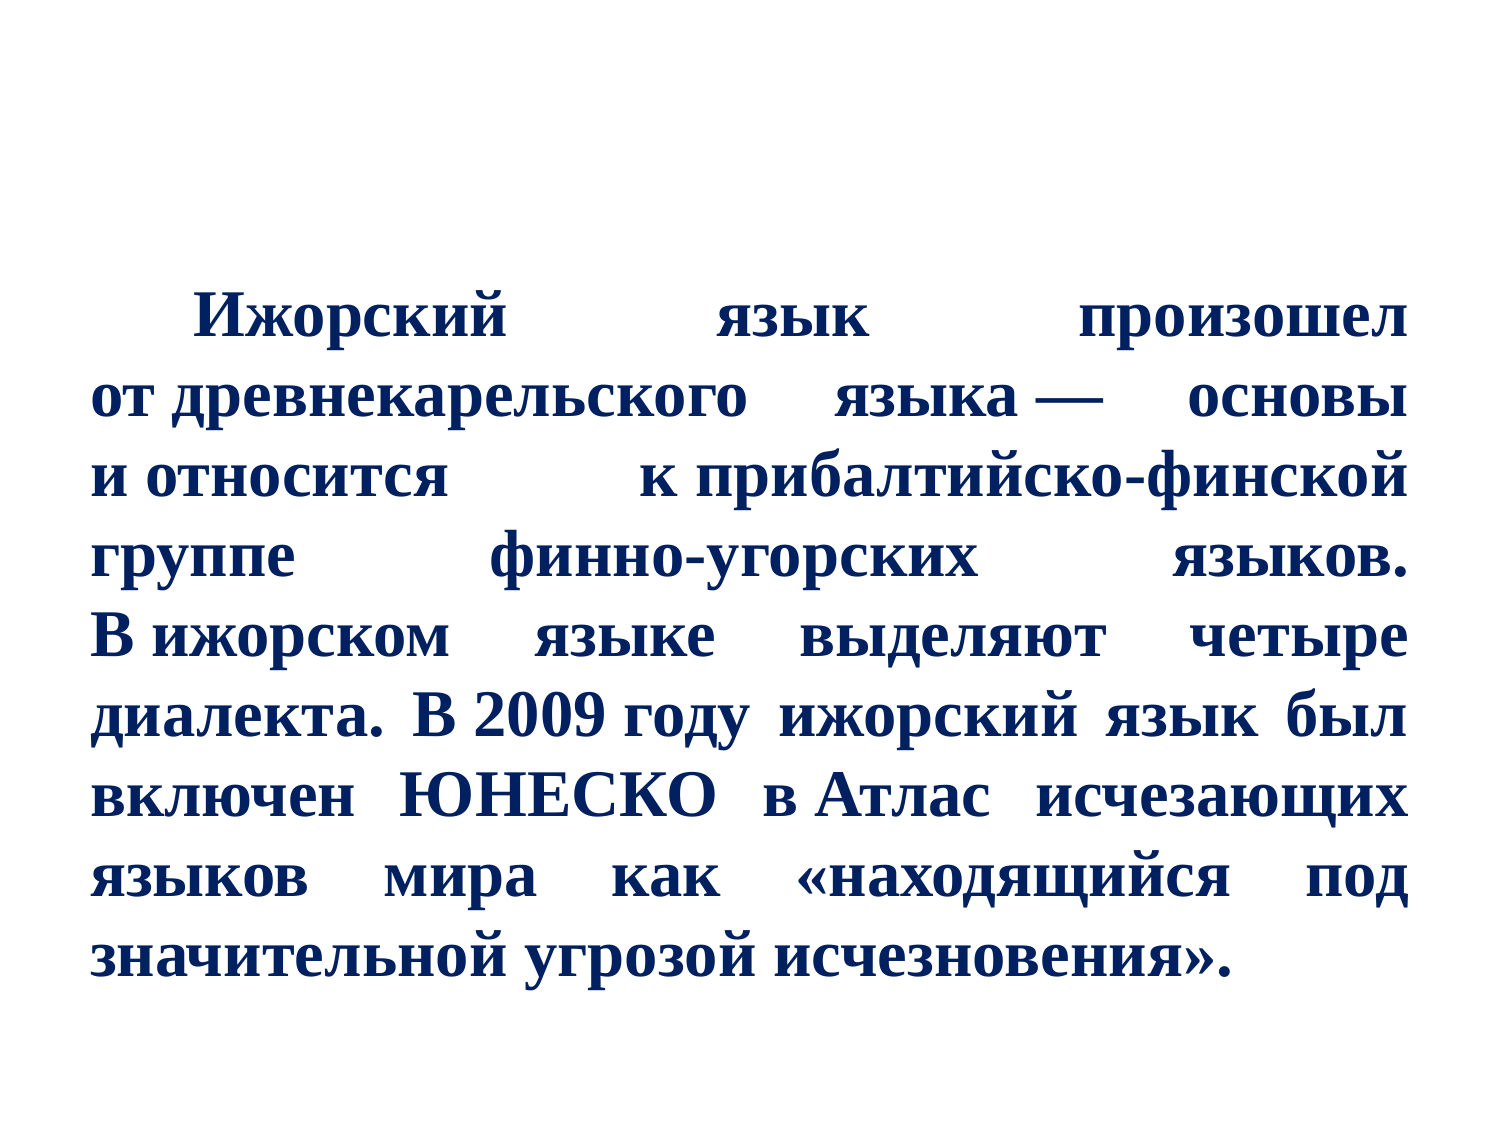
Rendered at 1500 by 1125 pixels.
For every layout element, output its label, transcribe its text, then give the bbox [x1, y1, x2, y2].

list Ижорский язык произошел от древнекарельского языка — основы и относится к прибалтийско-финской группе финно-угорских языков. В ижорском языке выделяют четыре диалекта. В 2009 году ижорский язык был включен ЮНЕСКО в Атлас исчезающих языков мира как «находящийся под значительной угрозой исчезновения». [75, 262, 1425, 1005]
